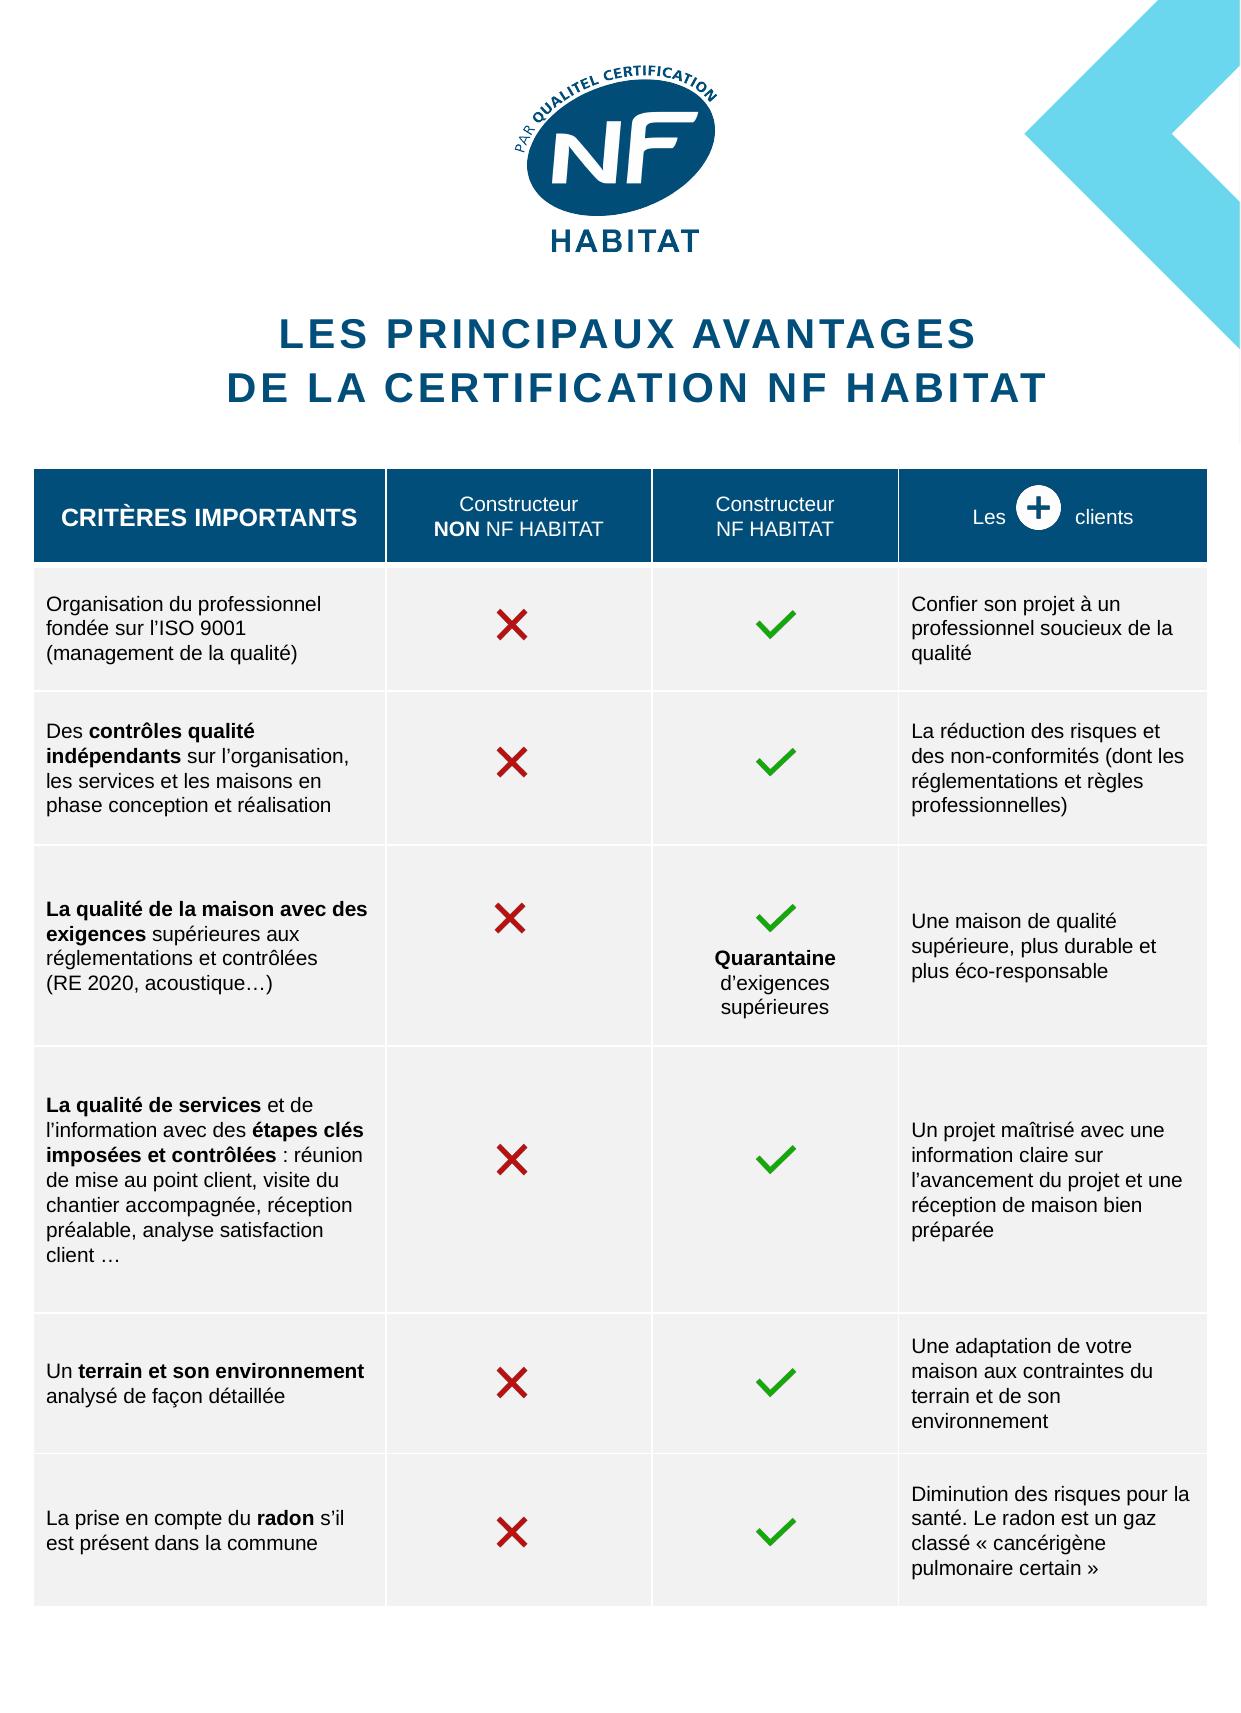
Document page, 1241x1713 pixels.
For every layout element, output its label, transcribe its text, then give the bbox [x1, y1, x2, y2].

picture [754, 603, 797, 646]
picture [491, 1138, 533, 1181]
picture [491, 741, 533, 783]
table_cell La réduction des risques et des non-conformités (dont les réglementations et règles professionnelles) [899, 692, 1207, 844]
table_cell Un projet maîtrisé avec une information claire sur l’avancement du projet et une réception de maison bien préparée [899, 1047, 1207, 1312]
table_cell [387, 1314, 651, 1453]
table_cell Confier son projet à un professionnel soucieux de la qualité [899, 568, 1207, 690]
table_cell La prise en compte du radon s’il est présent dans la commune [34, 1454, 385, 1606]
table_cell [653, 568, 898, 690]
table_cell Diminution des risques pour la santé. Le radon est un gaz classé « cancérigène pulmonaire certain » [899, 1454, 1207, 1606]
table_cell [387, 1047, 651, 1312]
table_cell [387, 1454, 651, 1606]
table_cell Une adaptation de votre maison aux contraintes du terrain et de son environnement [899, 1314, 1207, 1453]
text_box [1098, 1, 1239, 275]
picture [754, 897, 797, 939]
table_cell [653, 692, 898, 844]
table_cell [387, 846, 651, 1045]
picture [420, 0, 818, 371]
table_header Les clients [899, 469, 1207, 562]
table_cell Une maison de qualité supérieure, plus durable et plus éco-responsable [899, 846, 1207, 1045]
table_cell La qualité de services et de l’information avec des étapes clés imposées et contrôlées : réunion de mise au point client, visite du chantier accompagnée, réception préalable, analyse satisfaction client … [34, 1047, 385, 1312]
picture [489, 897, 531, 939]
table_cell [653, 1314, 898, 1453]
table_header CRITÈRES IMPORTANTS [34, 469, 385, 562]
table_cell Un terrain et son environnement analysé de façon détaillée [34, 1314, 385, 1453]
table_cell La qualité de la maison avec des exigences supérieures aux réglementations et contrôlées (RE 2020, acoustique…) [34, 846, 385, 1045]
table_cell [387, 692, 651, 844]
table_cell [387, 568, 651, 690]
picture [754, 741, 797, 783]
table_cell Quarantaine d’exigences supérieures [653, 846, 898, 1045]
picture [491, 1511, 533, 1553]
table_cell [653, 1454, 898, 1606]
picture [1010, 479, 1067, 536]
picture [491, 1361, 533, 1404]
table_header Constructeur NF HABITAT [653, 469, 898, 562]
text_box LES PRINCIPAUX AVANTAGES DE LA CERTIFICATION NF HABITAT [33, 296, 1239, 419]
table_header Constructeur NON NF HABITAT [387, 469, 651, 562]
table_cell [653, 1047, 898, 1312]
picture [754, 1511, 797, 1553]
table_cell Des contrôles qualité indépendants sur l’organisation, les services et les maisons en phase conception et réalisation [34, 692, 385, 844]
picture [491, 603, 533, 646]
table_cell Organisation du professionnel fondée sur l’ISO 9001 (management de la qualité) [34, 568, 385, 690]
picture [754, 1361, 797, 1404]
picture [754, 1138, 797, 1181]
